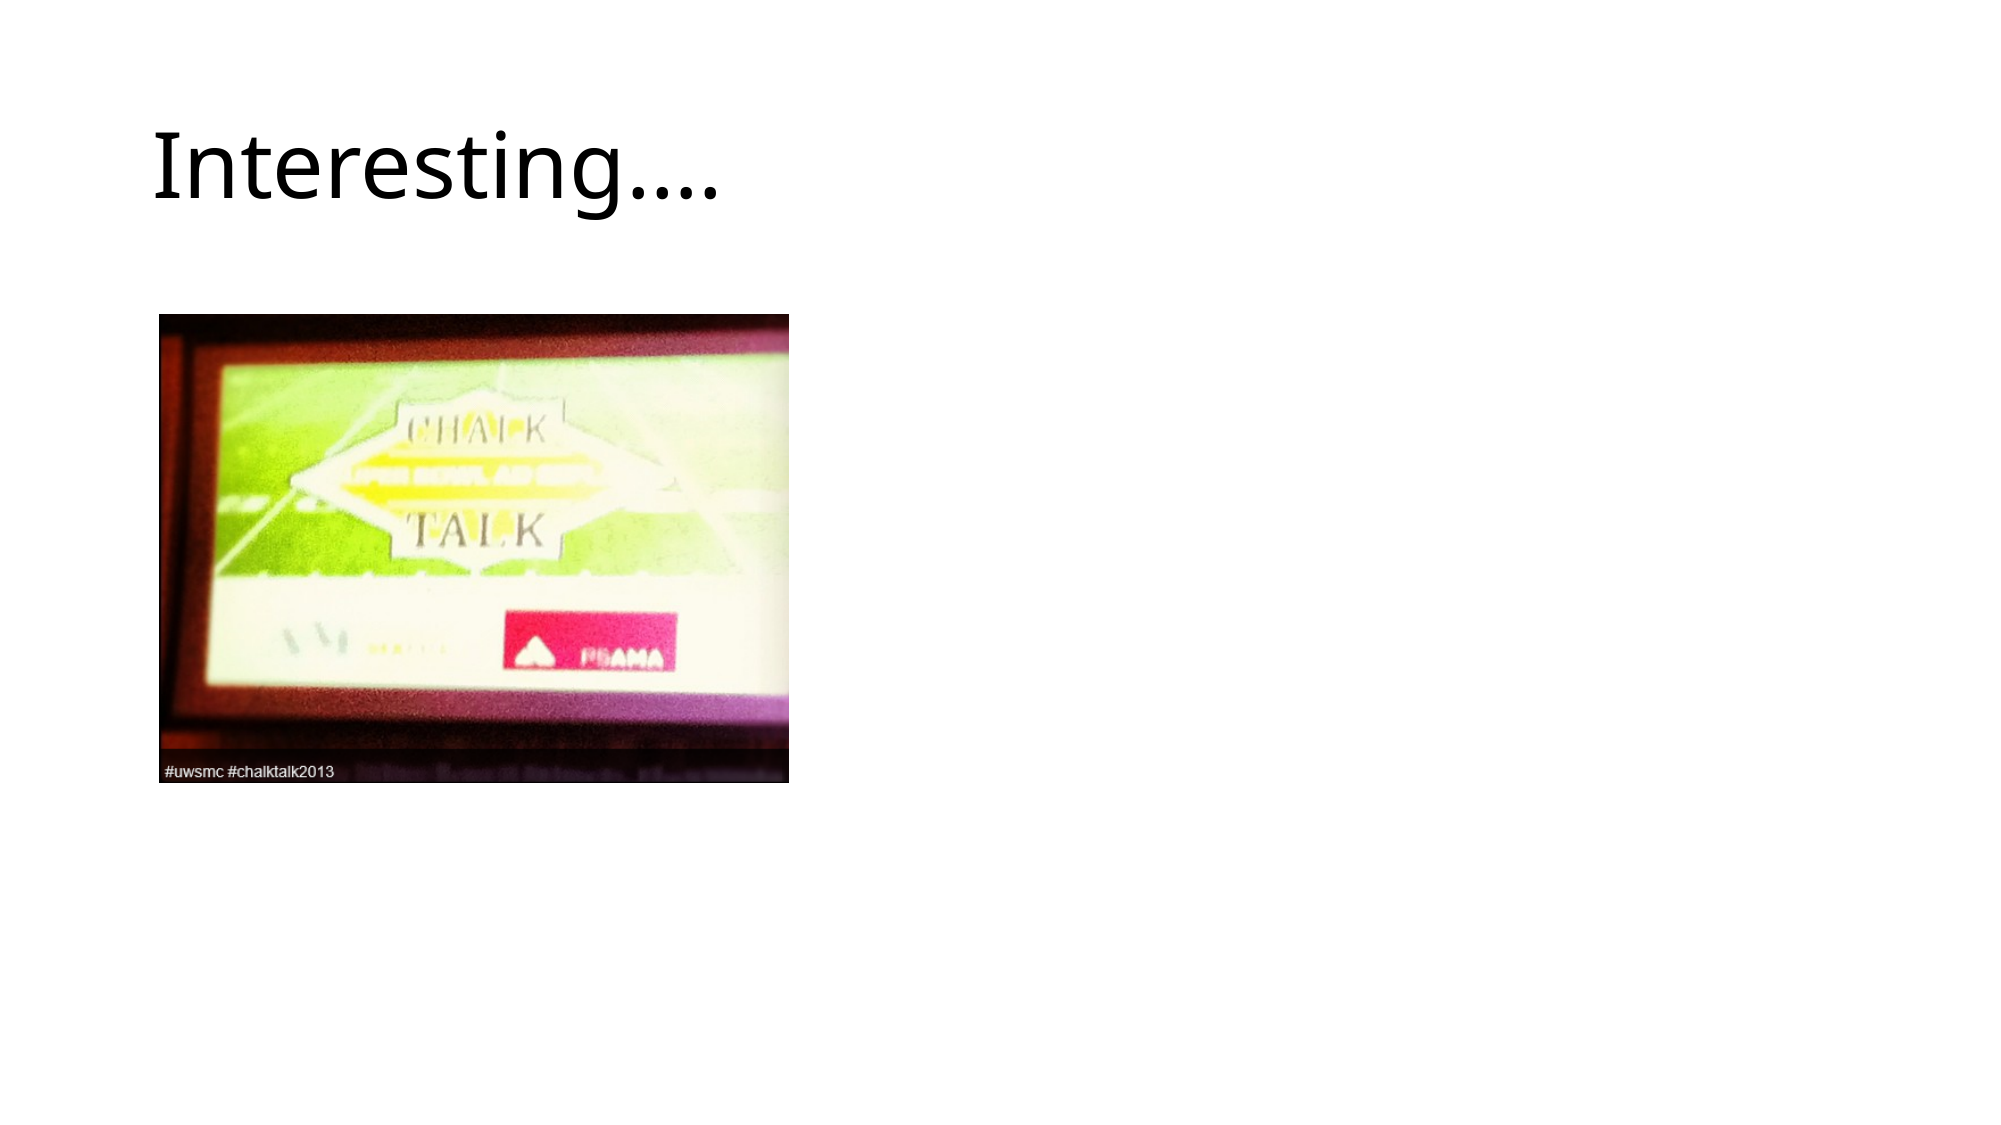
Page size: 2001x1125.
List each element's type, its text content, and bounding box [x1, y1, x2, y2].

picture [159, 314, 789, 783]
title Interesting…. [137, 59, 1863, 278]
